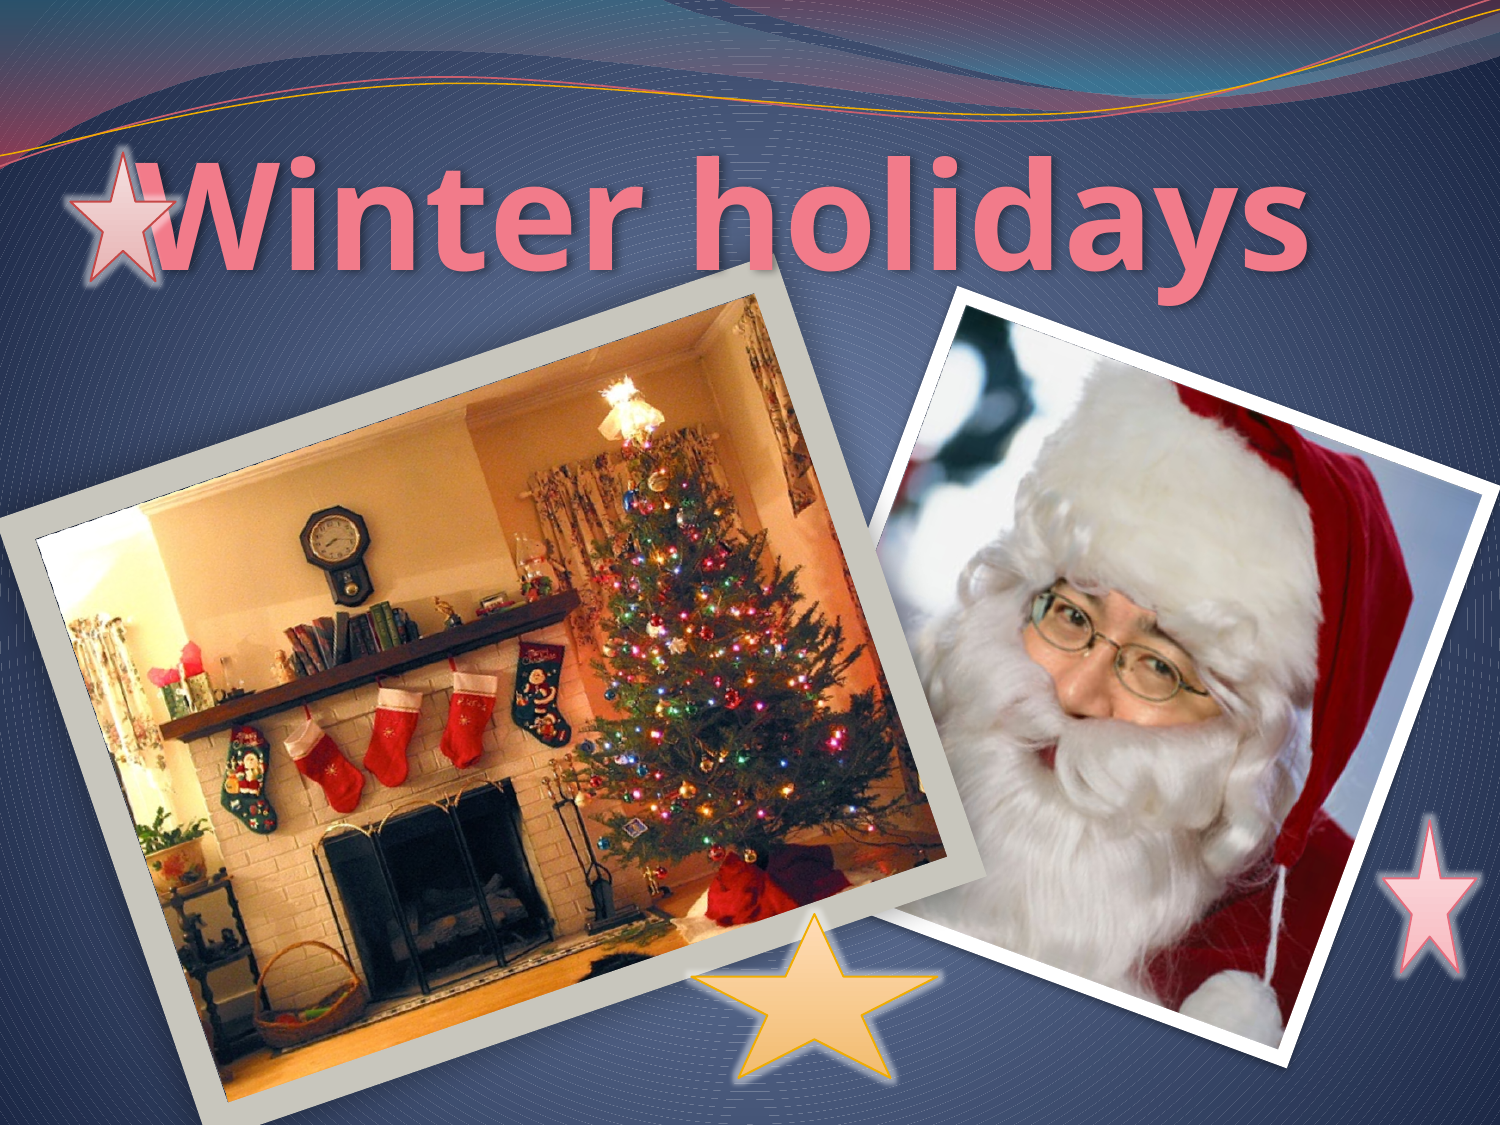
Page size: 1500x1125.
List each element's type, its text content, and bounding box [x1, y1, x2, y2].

picture [196, 1006, 507, 1101]
picture [37, 517, 104, 736]
picture [1407, 468, 1481, 696]
picture [110, 399, 872, 997]
picture [467, 301, 788, 393]
text_box [69, 151, 177, 283]
text_box [1408, 819, 1478, 974]
text_box [737, 984, 926, 1079]
picture [846, 381, 1398, 974]
title Winter holidays [81, 0, 1371, 301]
picture [1100, 983, 1302, 1049]
picture [942, 306, 1151, 374]
